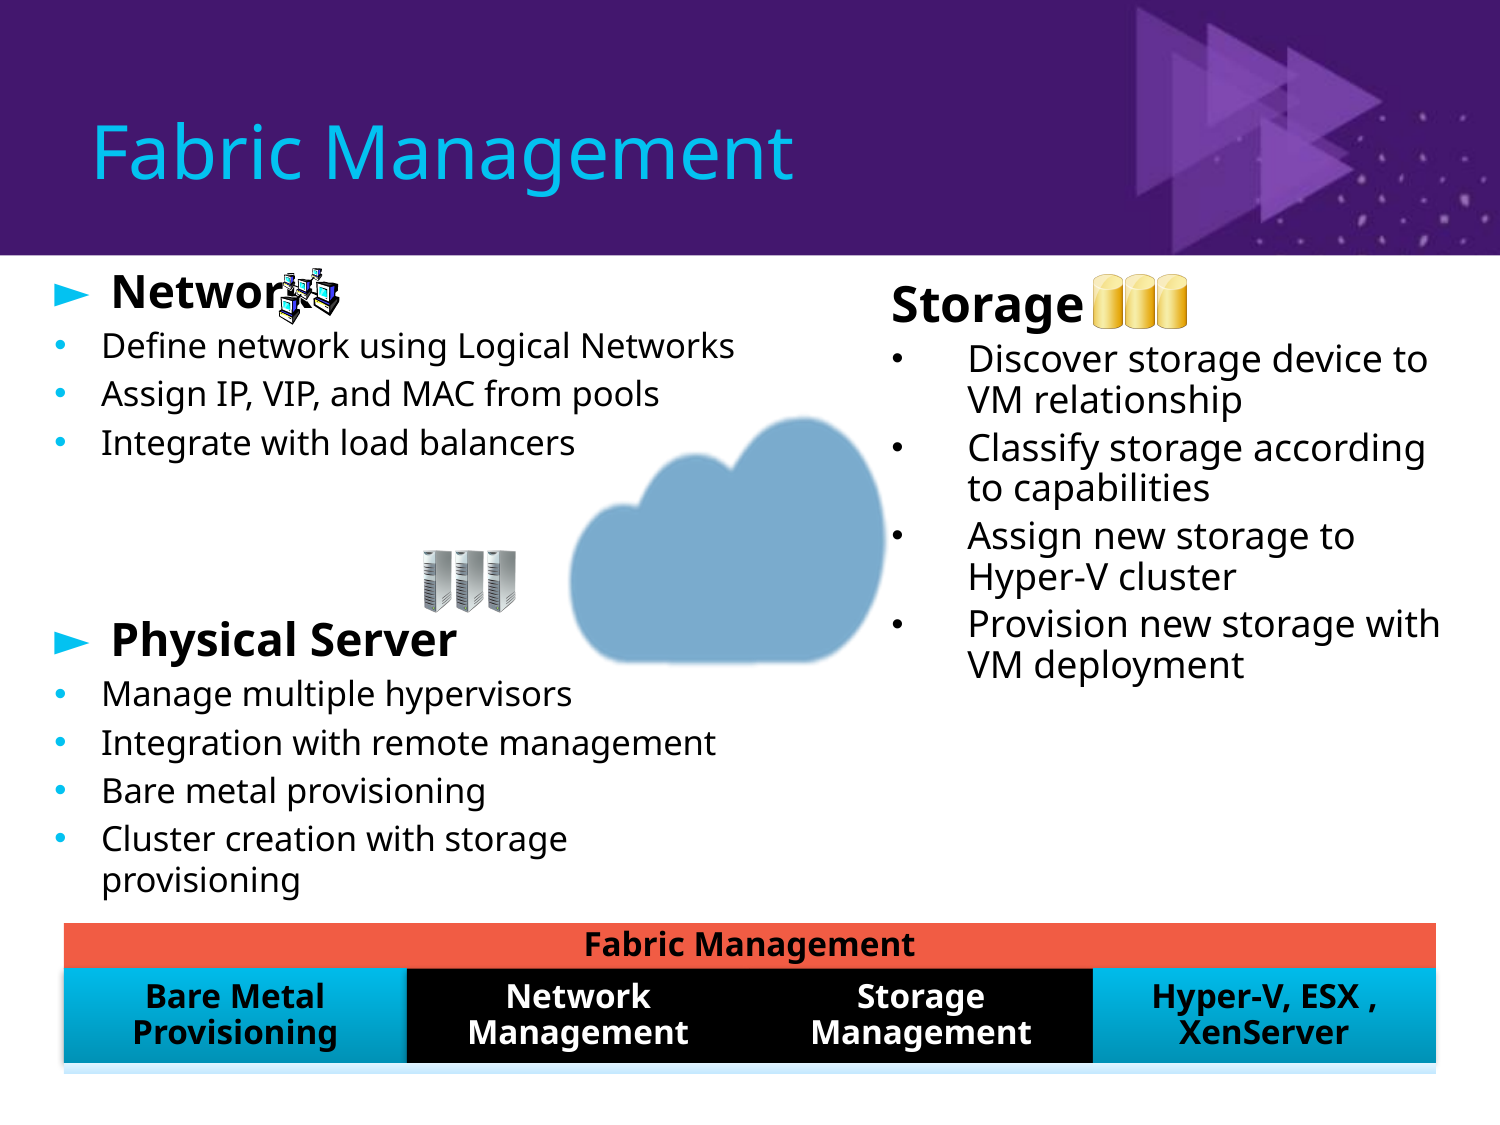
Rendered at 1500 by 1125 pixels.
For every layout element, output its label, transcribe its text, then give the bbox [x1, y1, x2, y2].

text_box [265, 266, 355, 392]
list Network Define network using Logical Networks Assign IP, VIP, and MAC from pools Integrate with load balancers Physical Server Manage multiple hypervisors Integration with remote management Bare metal provisioning Cluster creation with storage provisioning [39, 254, 752, 917]
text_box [418, 550, 523, 668]
text_box Storage Discover storage device to VM relationship Classify storage according to capabilities Assign new storage to Hyper-V cluster Provision new storage with VM deployment [891, 278, 1459, 687]
picture [560, 410, 889, 670]
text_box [1080, 274, 1195, 386]
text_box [63, 923, 1437, 1074]
title Fabric Management [75, 56, 1425, 244]
picture [0, 0, 1500, 255]
